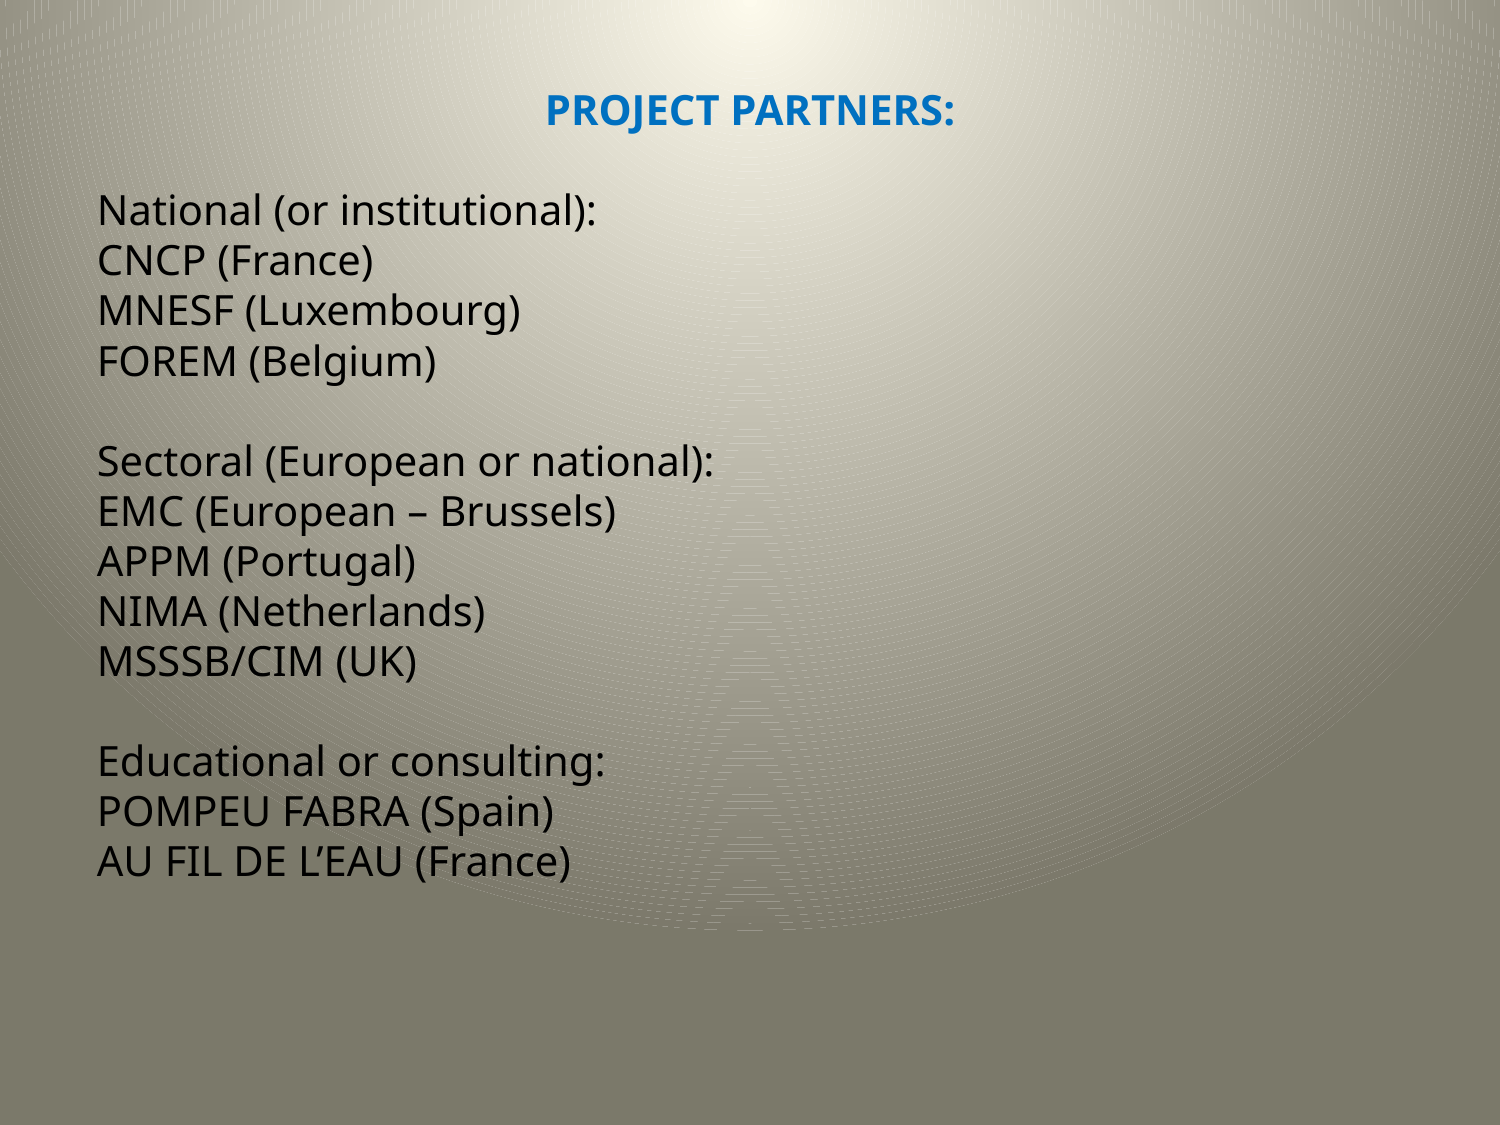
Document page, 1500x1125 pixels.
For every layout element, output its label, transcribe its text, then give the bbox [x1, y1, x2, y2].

text_box PROJECT PARTNERS: National (or institutional): CNCP (France) MNESF (Luxembourg) FOREM (Belgium) Sectoral (European or national): EMC (European – Brussels) APPM (Portugal) NIMA (Netherlands) MSSSB/CIM (UK) Educational or consulting: POMPEU FABRA (Spain) AU FIL DE L’EAU (France) [81, 27, 1418, 985]
